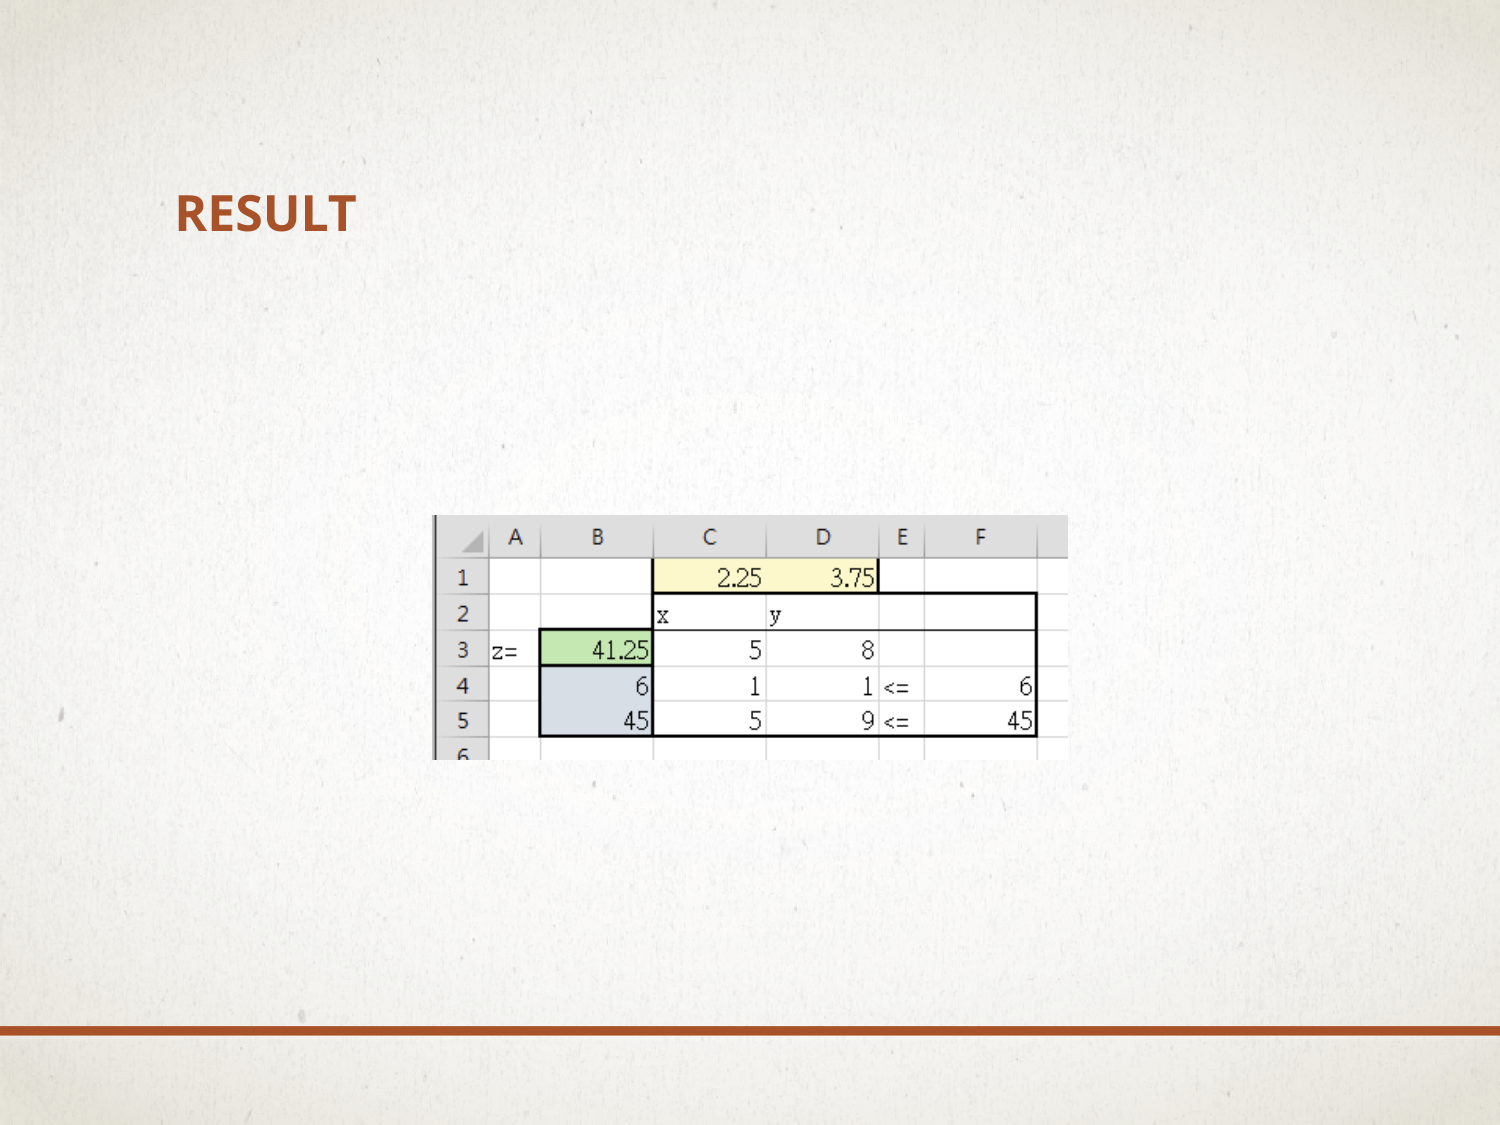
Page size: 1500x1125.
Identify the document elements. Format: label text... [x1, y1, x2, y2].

picture [0, 0, 1500, 1026]
title Result [159, 62, 1341, 250]
picture [0, 1036, 1500, 1125]
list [432, 515, 1068, 760]
